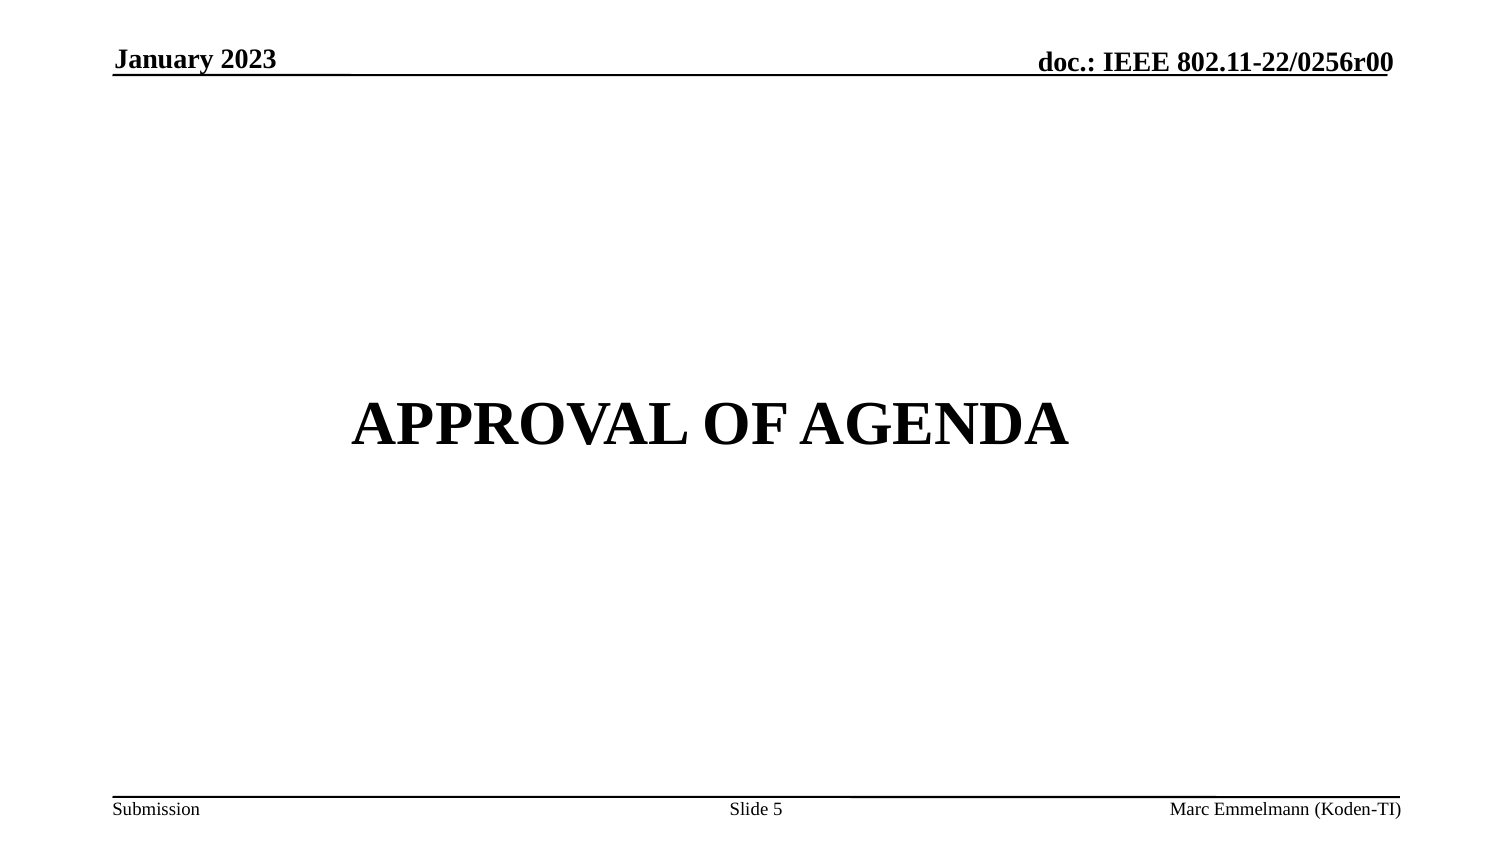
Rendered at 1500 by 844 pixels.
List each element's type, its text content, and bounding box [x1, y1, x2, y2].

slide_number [114, 40, 423, 75]
footer Marc Emmelmann (Koden-TI) [878, 796, 1402, 820]
slide_number Slide 5 [712, 796, 800, 842]
title Approval of Agenda [336, 374, 1500, 543]
